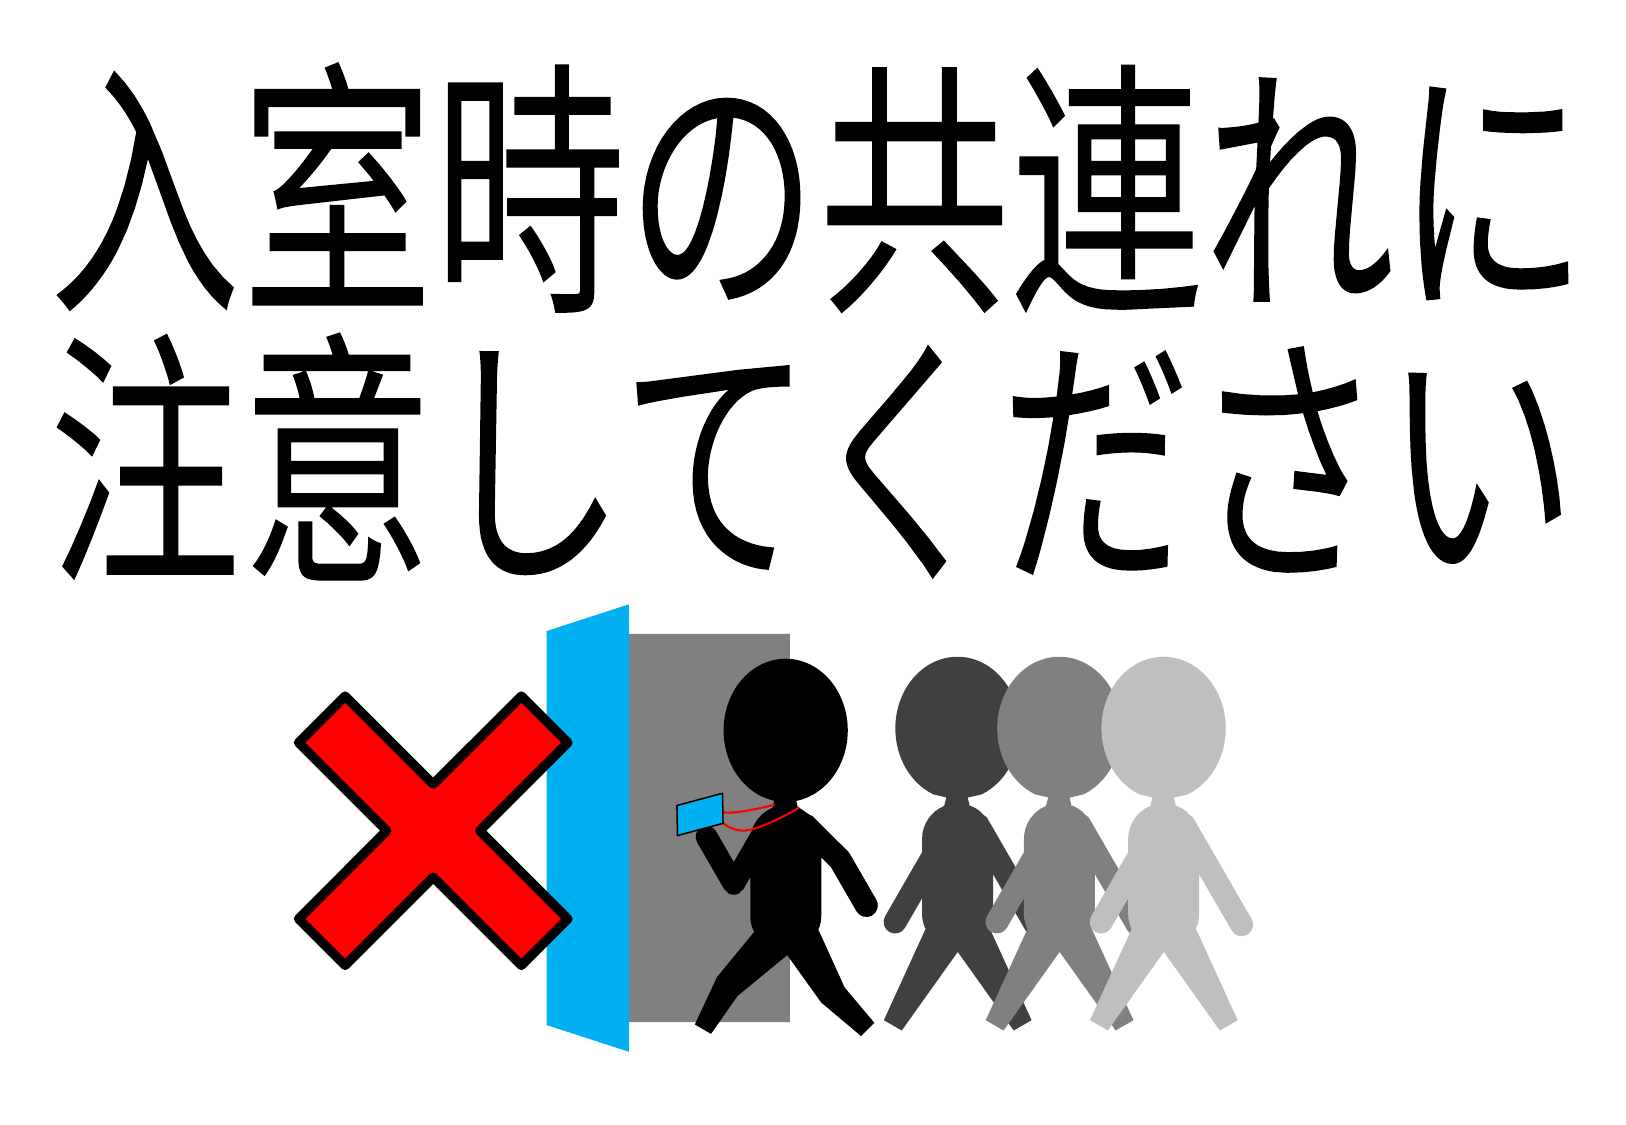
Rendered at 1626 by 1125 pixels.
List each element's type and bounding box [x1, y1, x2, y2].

text_box [546, 604, 1254, 1052]
text_box [296, 693, 541, 968]
